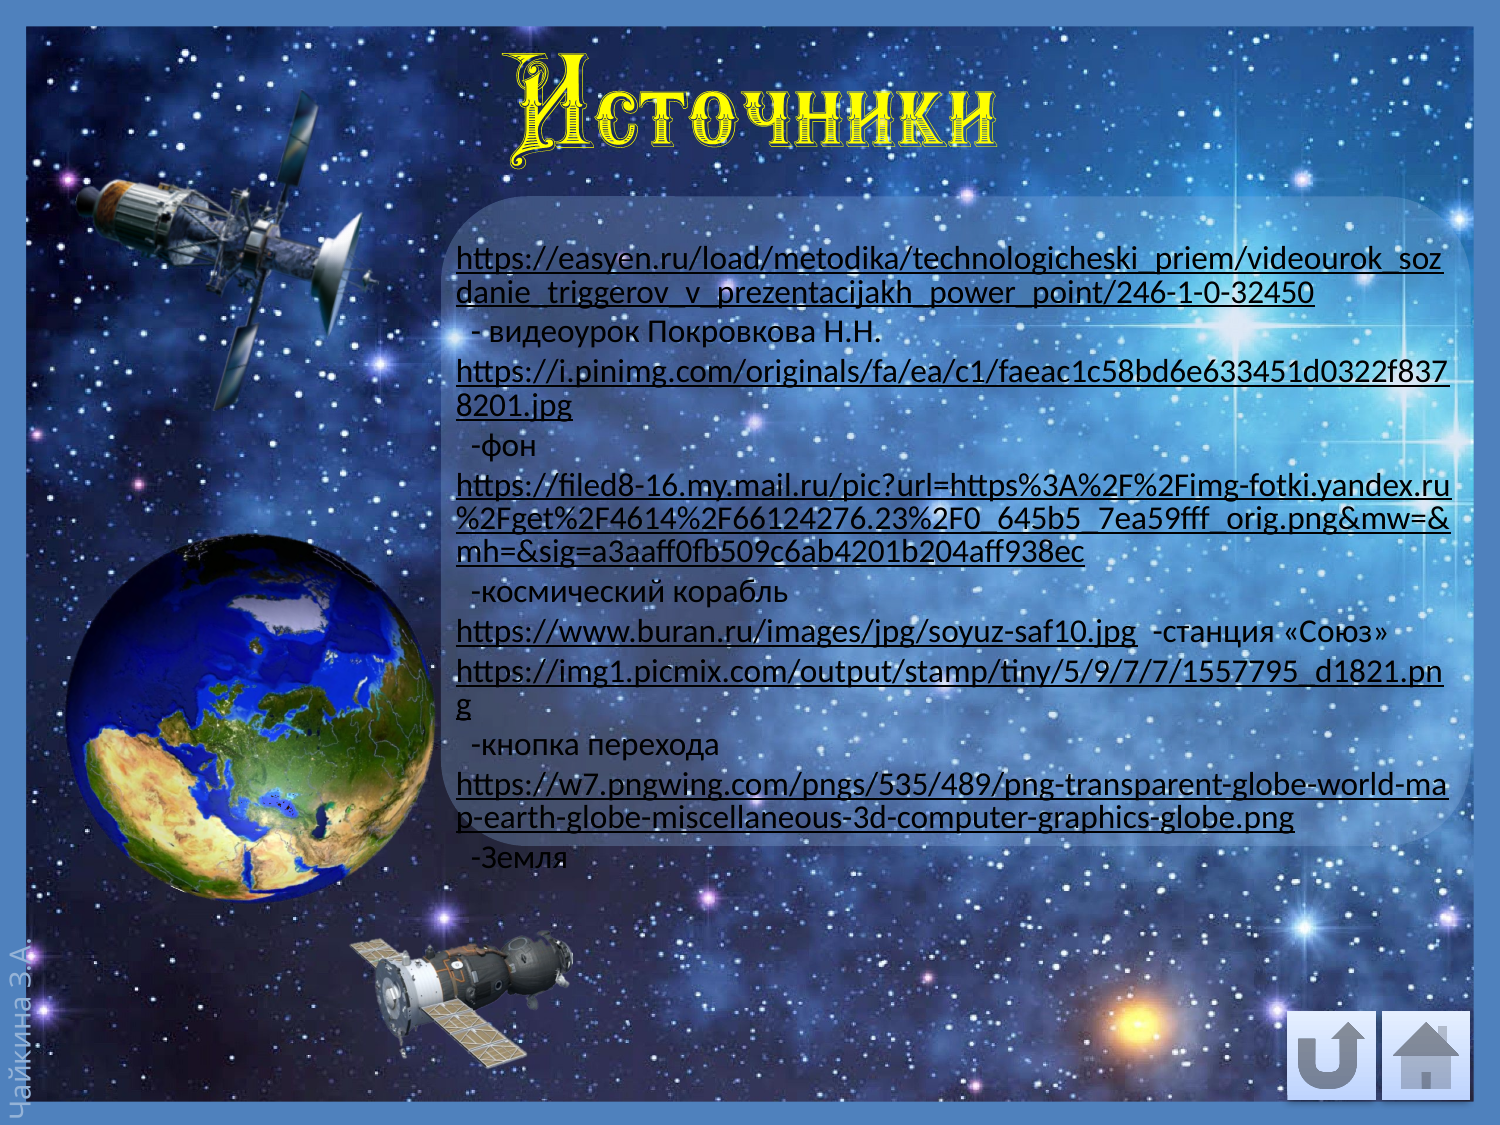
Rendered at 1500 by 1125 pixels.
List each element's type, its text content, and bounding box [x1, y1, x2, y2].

text_box https://easyen.ru/load/metodika/technologicheski_priem/videourok_sozdanie_triggerov_v_prezentacijakh_power_point/246-1-0-32450 - видеоурок Покровкова Н.Н. https://i.pinimg.com/originals/fa/ea/c1/faeac1c58bd6e633451d0322f8378201.jpg -фон https://filed8-16.my.mail.ru/pic?url=https%3A%2F%2Fimg-fotki.yandex.ru%2Fget%2F4614%2F66124276.23%2F0_645b5_7ea59fff_orig.png&mw=&mh=&sig=a3aaff0fb509c6ab4201b204aff938ec -космический корабль https://www.buran.ru/images/jpg/soyuz-saf10.jpg -станция «Союз» https://img1.picmix.com/output/stamp/tiny/5/9/7/7/1557795_d1821.png -кнопка перехода https://w7.pngwing.com/pngs/535/489/png-transparent-globe-world-map-earth-globe-miscellaneous-3d-computer-graphics-globe.png -Земля [441, 229, 1471, 683]
text_box [1381, 1011, 1471, 1101]
text_box [438, 263, 1473, 849]
text_box [1065, 194, 1455, 229]
picture [1, 18, 1473, 1101]
text_box [1287, 1011, 1377, 1101]
